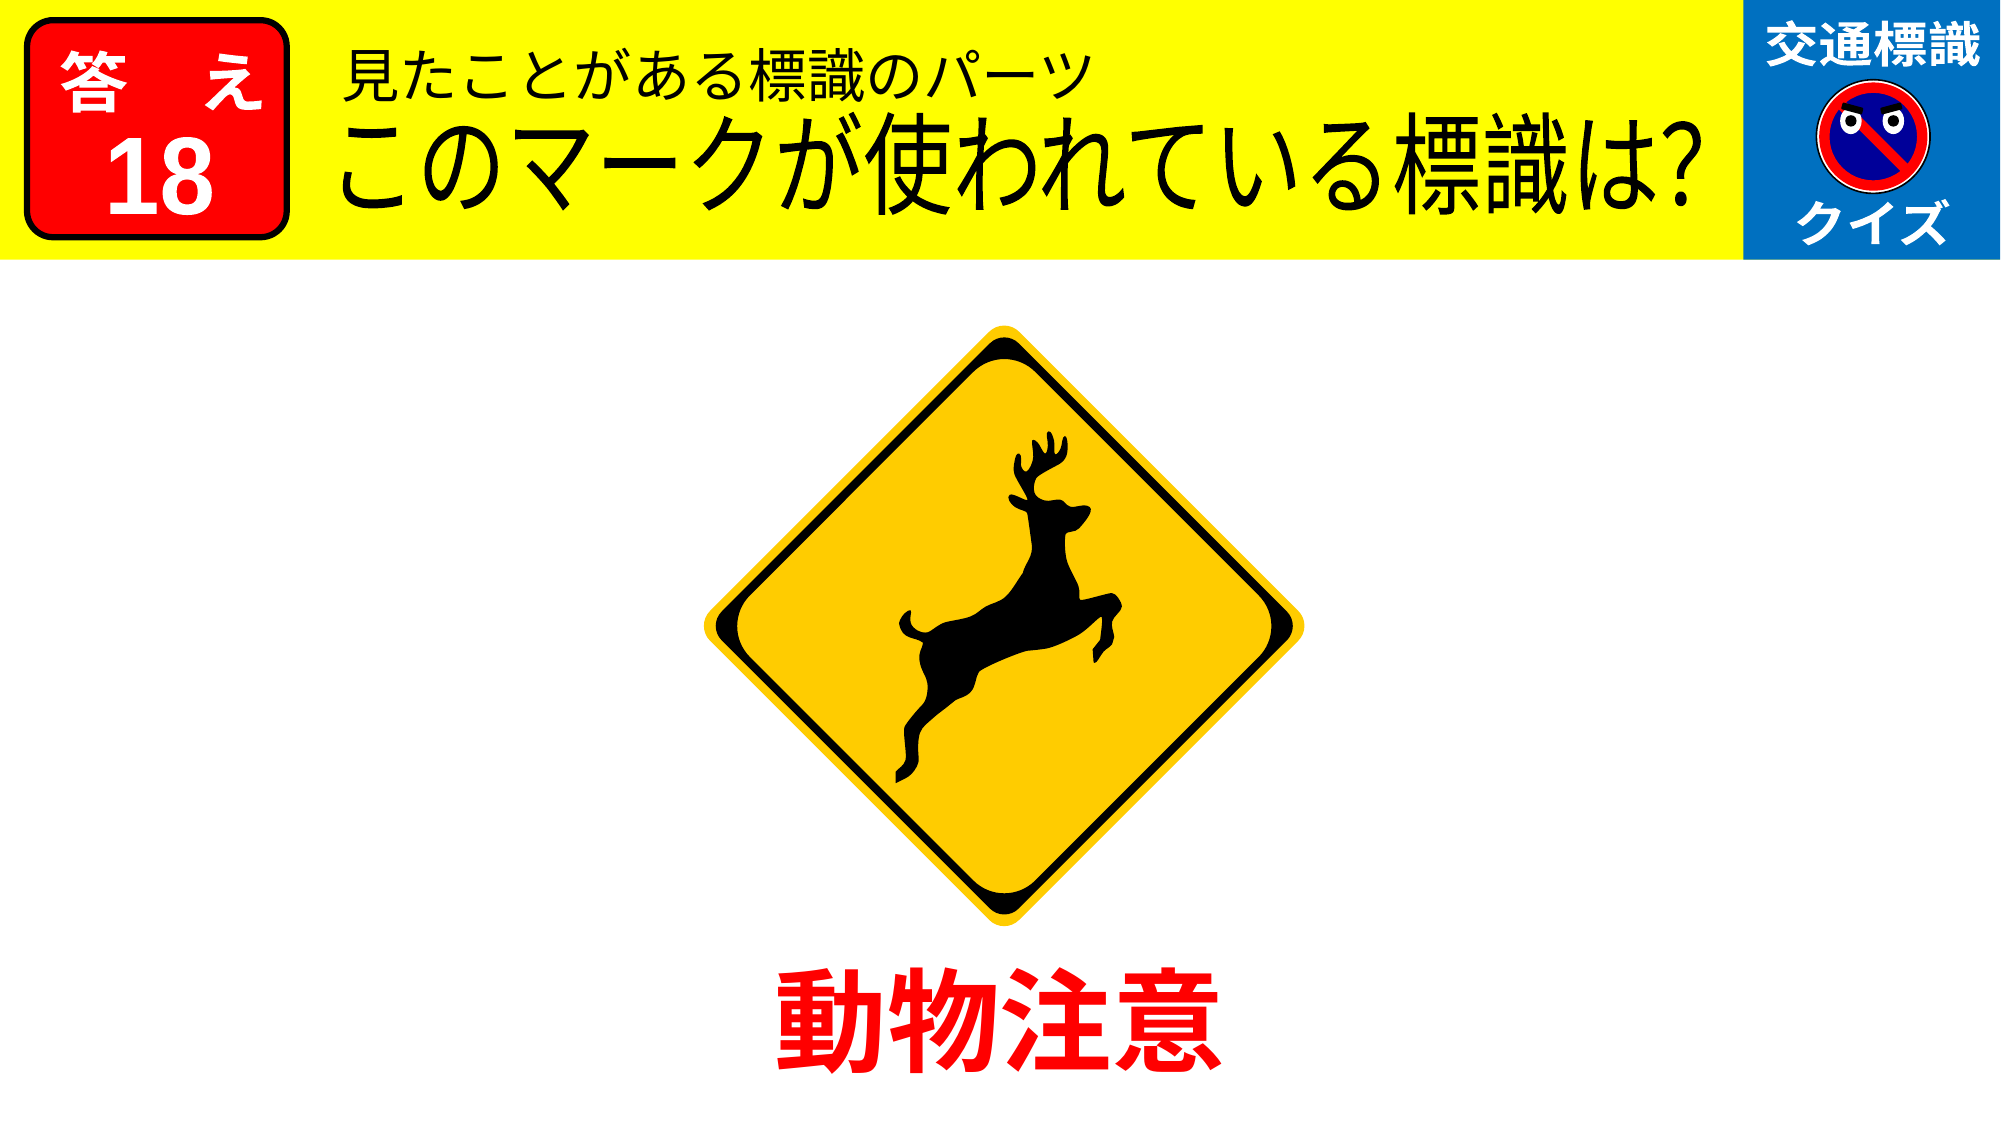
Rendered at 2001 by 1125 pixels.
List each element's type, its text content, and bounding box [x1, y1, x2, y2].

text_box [703, 325, 1305, 927]
text_box 見たことがある標識のパーツ [326, 32, 1113, 117]
text_box 動物注意 [759, 943, 1240, 1093]
